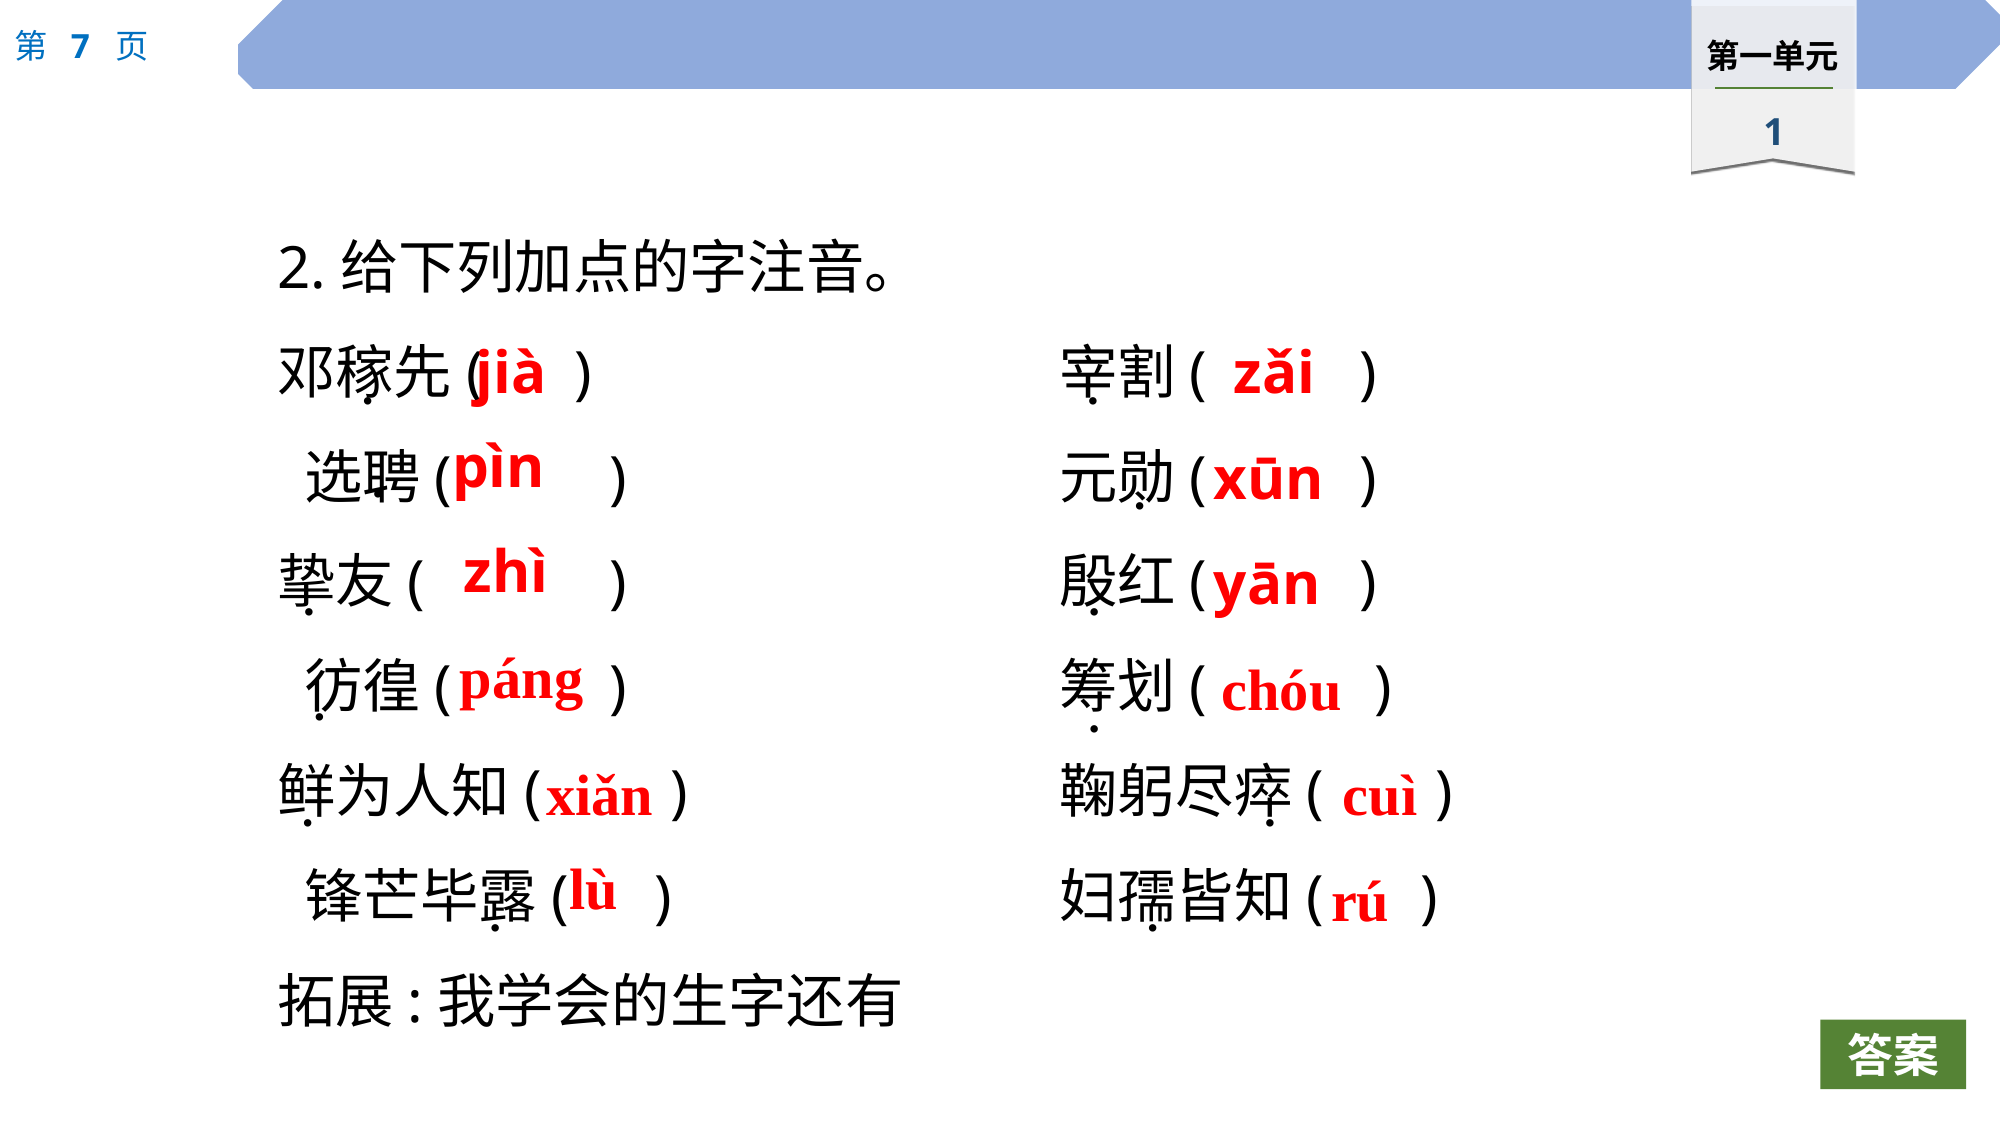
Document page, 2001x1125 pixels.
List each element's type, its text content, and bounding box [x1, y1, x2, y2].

text_box pìn [437, 386, 590, 528]
text_box · [1059, 362, 1128, 433]
text_box cuì [1328, 714, 1493, 856]
text_box rú [1316, 820, 1481, 961]
text_box zhì [449, 492, 629, 633]
text_box · [1060, 573, 1129, 644]
text_box · [461, 890, 530, 960]
text_box · [333, 362, 402, 433]
text_box xiǎn [531, 714, 696, 856]
text_box lù [554, 808, 719, 950]
text_box páng [445, 597, 625, 739]
text_box · [285, 679, 354, 749]
list jià [460, 292, 579, 386]
text_box zǎi [1218, 292, 1399, 422]
text_box · [275, 573, 344, 644]
text_box 答案 [1820, 1019, 1967, 1090]
text_box · [1105, 468, 1174, 539]
text_box · [1060, 691, 1129, 761]
text_box · [1118, 890, 1187, 960]
text_box · [1236, 785, 1305, 855]
text_box · [273, 785, 342, 855]
text_box xūn [1199, 398, 1364, 504]
text_box yān [1199, 503, 1379, 645]
text_box · [344, 456, 413, 527]
text_box chóu [1207, 609, 1387, 750]
list 2.给下列加点的字注音。 邓稼先( ) 宰割( ) 选聘( ) 元勋( ) 挚友( ) 殷红( ) 彷徨( ) 筹划( ) 鲜为人知( ) 鞠躬尽瘁( ) 锋芒毕露( ) 妇孺皆知( ) 拓展:我学会的生字还有 [144, 187, 1926, 1043]
